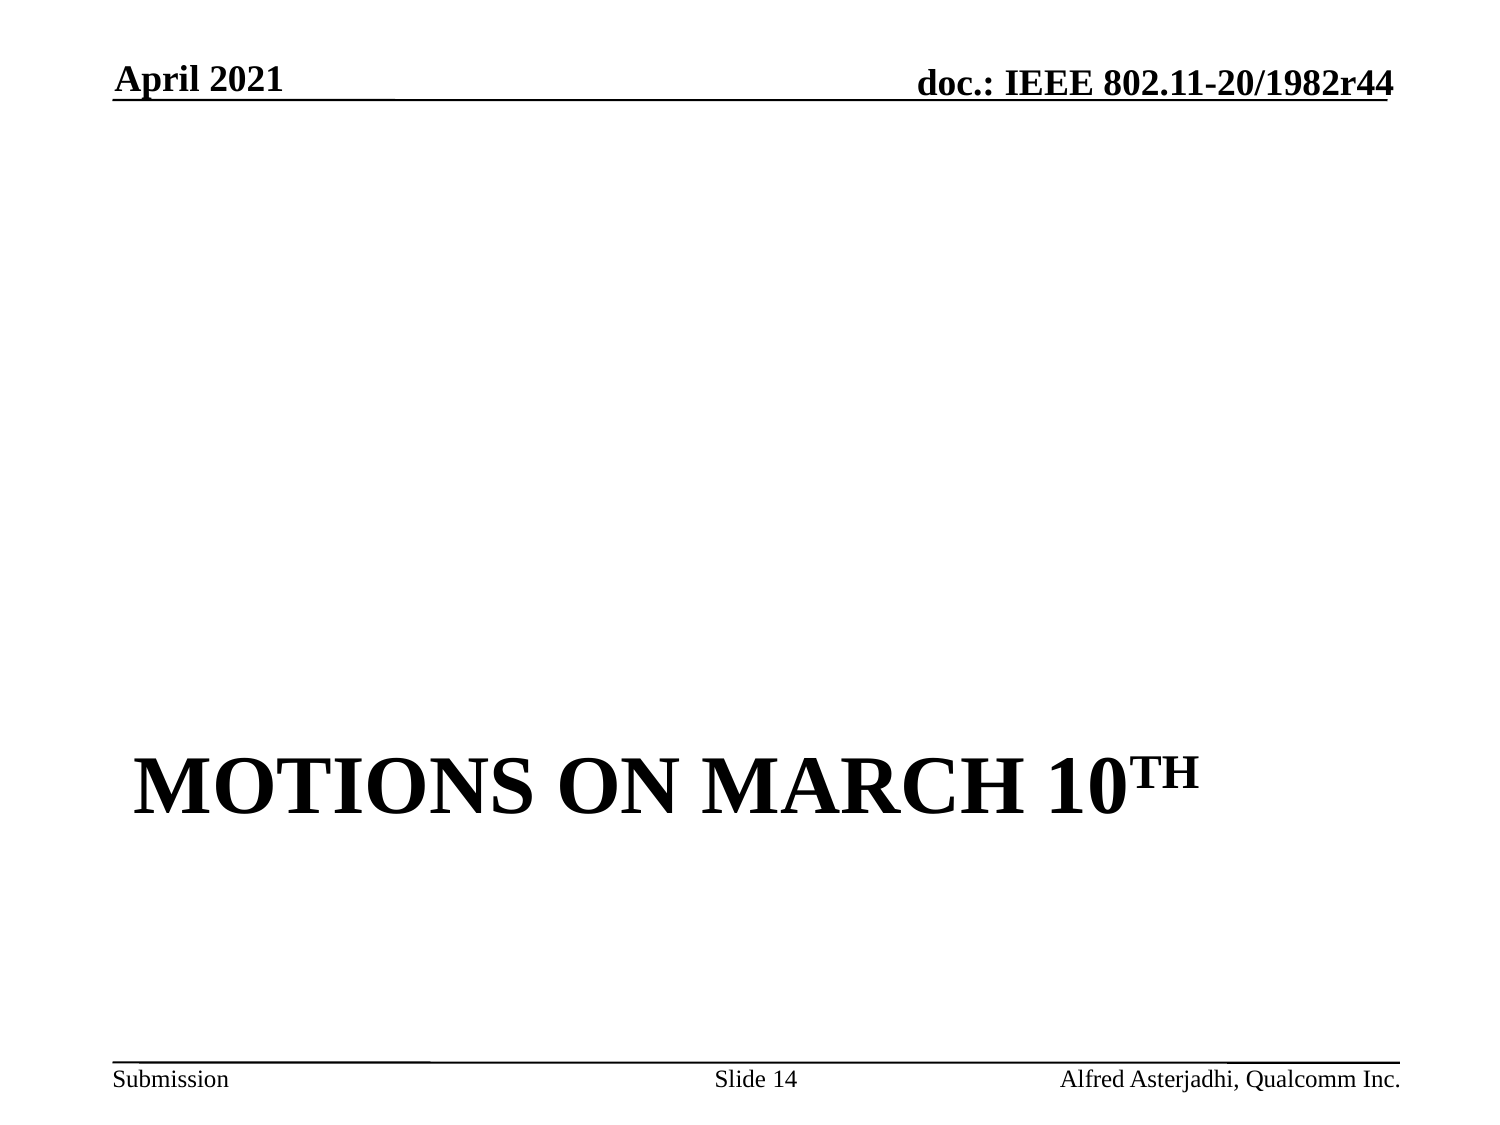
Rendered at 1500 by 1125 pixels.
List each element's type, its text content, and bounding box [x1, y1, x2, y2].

slide_number Slide 14 [712, 1061, 800, 1123]
title Motions on MARCH 10th [118, 722, 1394, 947]
footer Alfred Asterjadhi, Qualcomm Inc. [878, 1061, 1402, 1093]
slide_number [114, 54, 423, 100]
